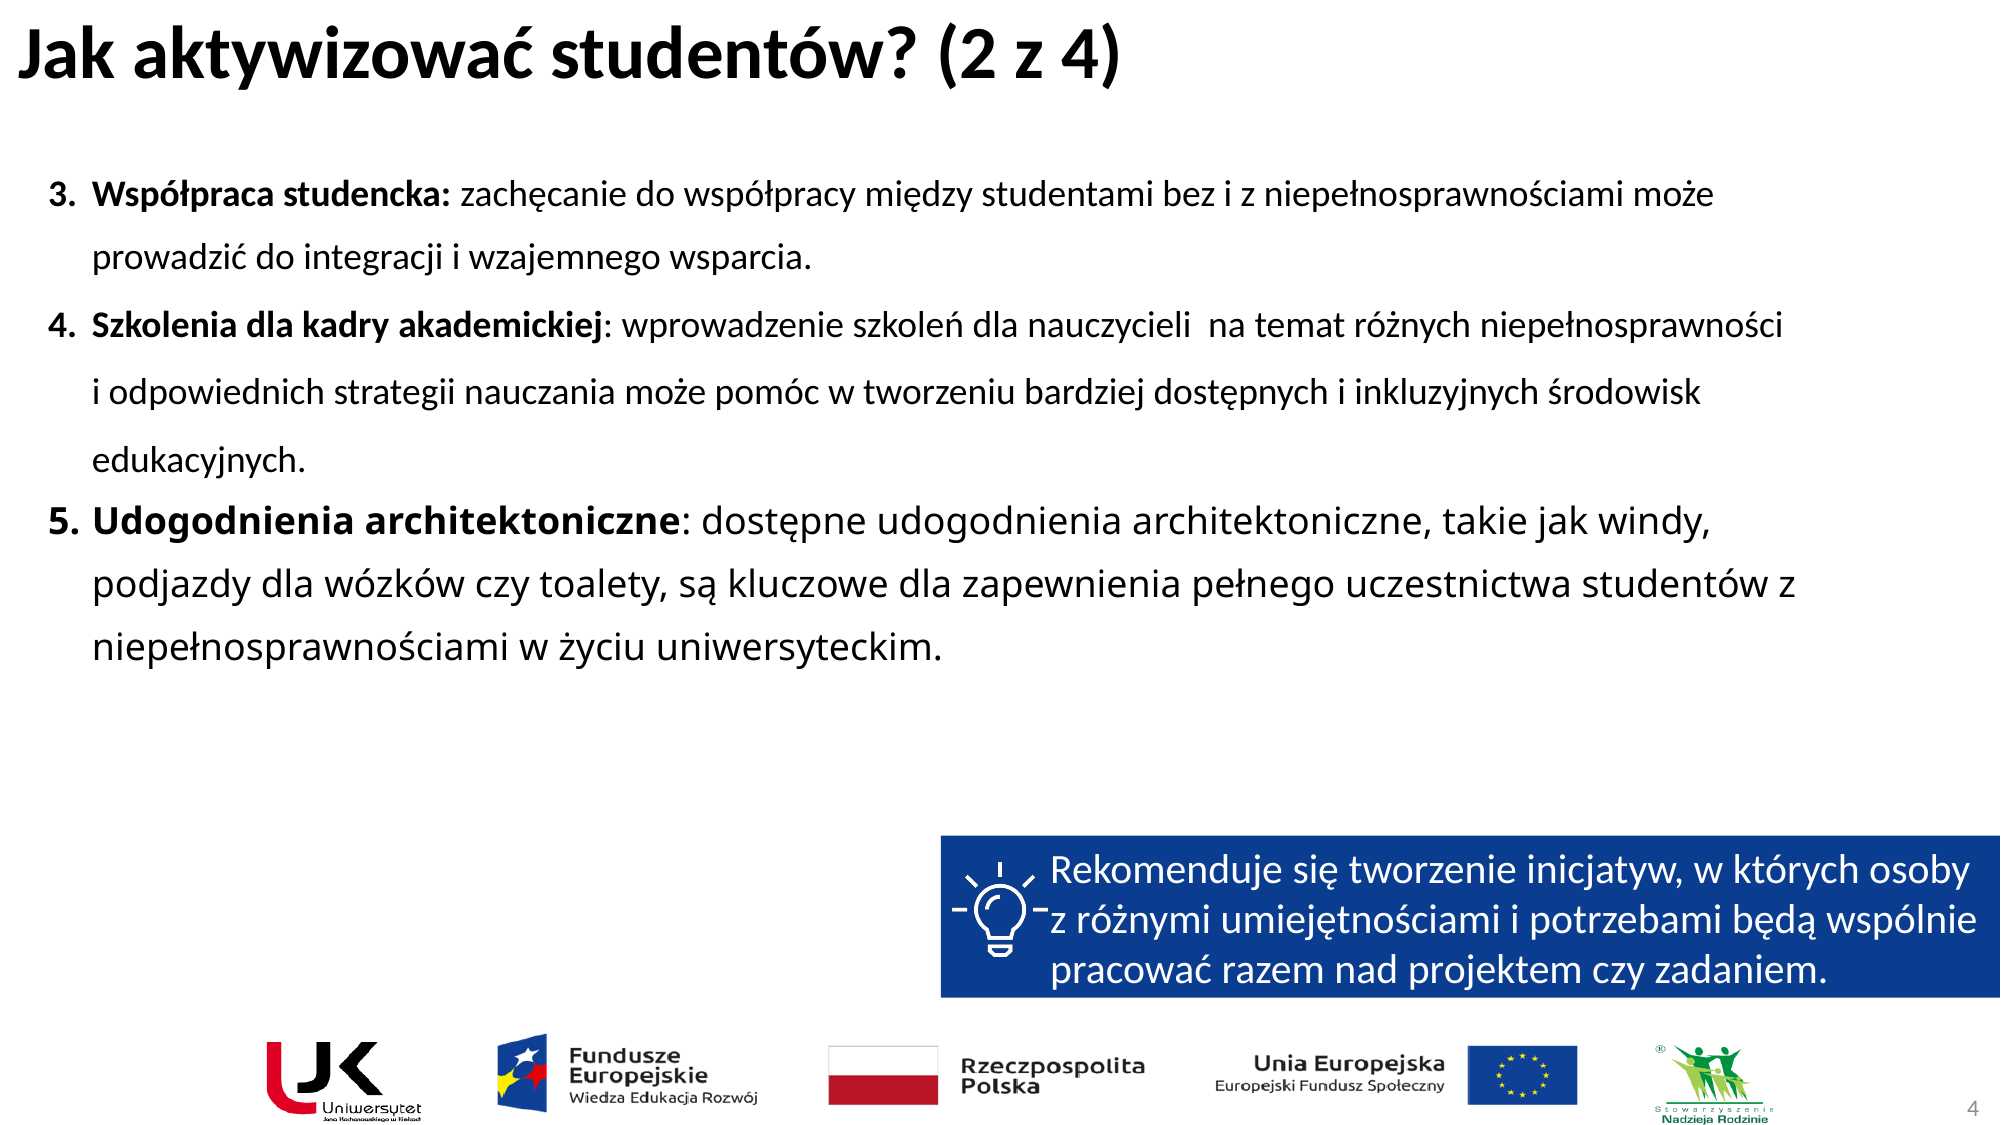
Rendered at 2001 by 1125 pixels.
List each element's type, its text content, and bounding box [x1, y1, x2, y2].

picture [463, 1004, 1613, 1125]
picture [936, 846, 1064, 973]
picture [266, 1042, 421, 1122]
title Jak aktywizować studentów? (2 z 4) [18, 3, 1534, 92]
text_box Rekomenduje się tworzenie inicjatyw, w których osoby z różnymi umiejętnościami i potrzebami będą wspólnie pracować razem nad projektem czy zadaniem. [940, 835, 2000, 999]
list Współpraca studencka: zachęcanie do współpracy między studentami bez i z niepełnosprawnościami może prowadzić do integracji i wzajemnego wsparcia. Szkolenia dla kadry akademickiej: wprowadzenie szkoleń dla nauczycieli na temat różnych niepełnosprawności i odpowiednich strategii nauczania może pomóc w tworzeniu bardziej dostępnych i inkluzyjnych środowisk edukacyjnych. Udogodnienia architektoniczne: dostępne udogodnienia architektoniczne, takie jak windy, podjazdy dla wózków czy toalety, są kluczowe dla zapewnienia pełnego uczestnictwa studentów z niepełnosprawnościami w życiu uniwersyteckim. [18, 151, 1864, 718]
picture [1655, 1044, 1774, 1125]
slide_number 4 [1826, 1089, 1994, 1125]
